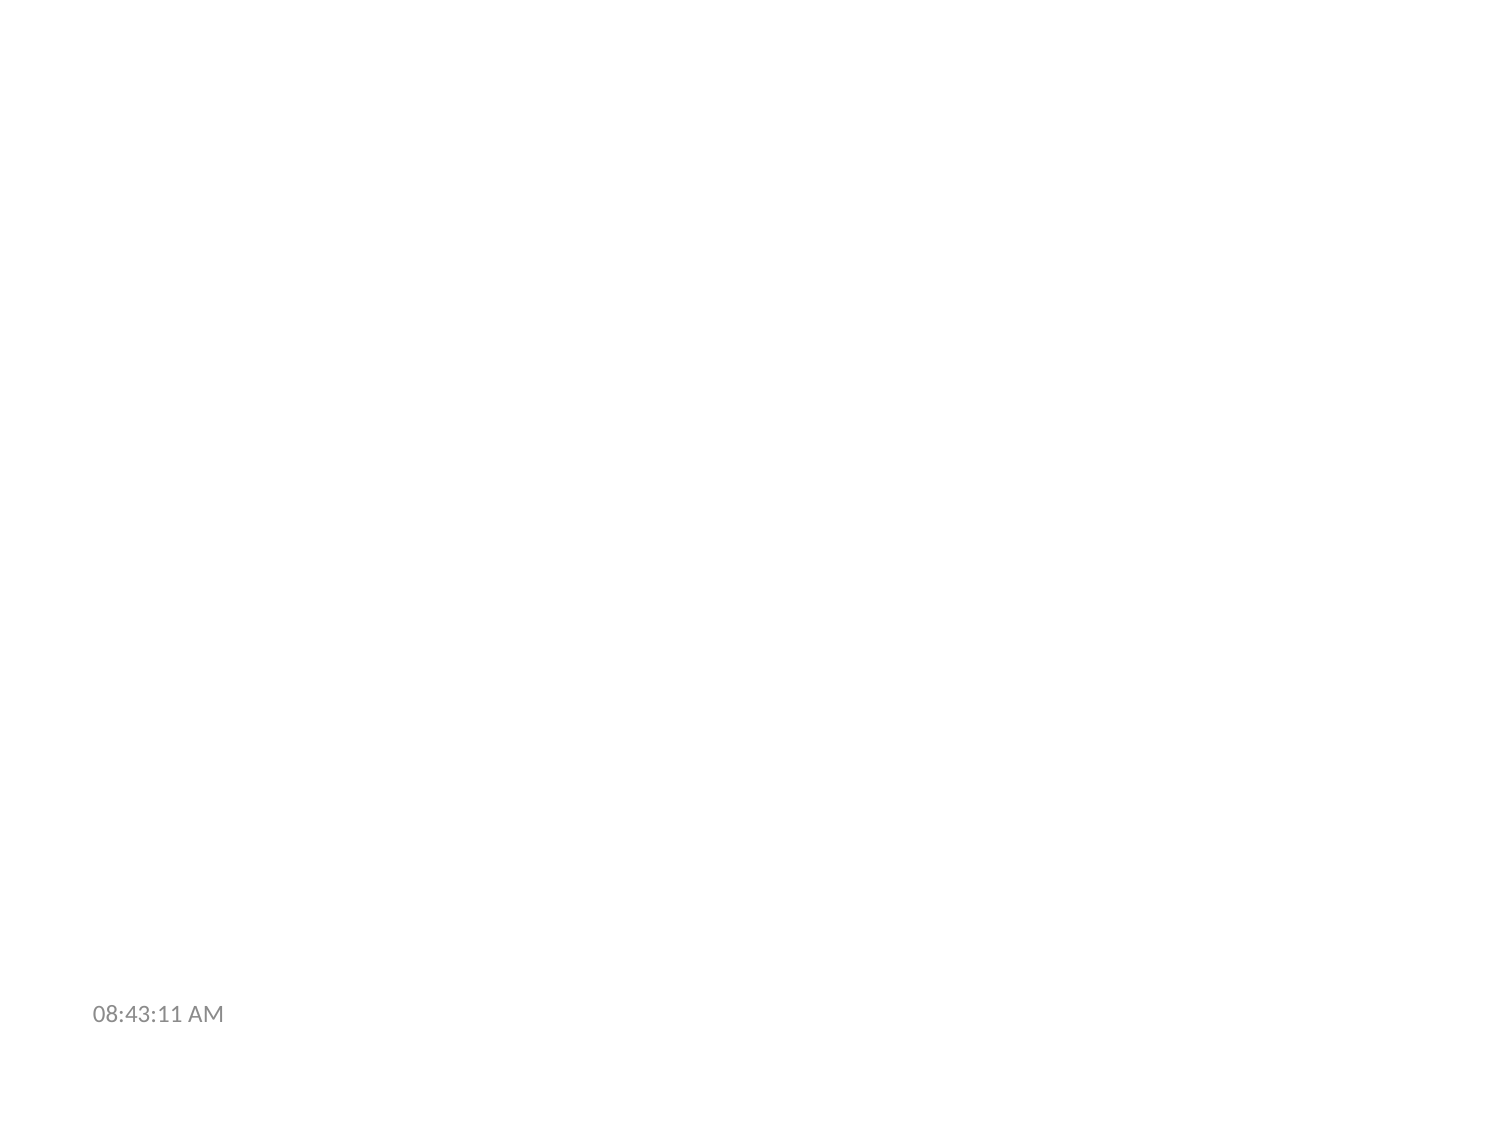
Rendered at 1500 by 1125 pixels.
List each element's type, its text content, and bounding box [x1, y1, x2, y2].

text_box 3:35:09 PM [77, 982, 428, 1043]
